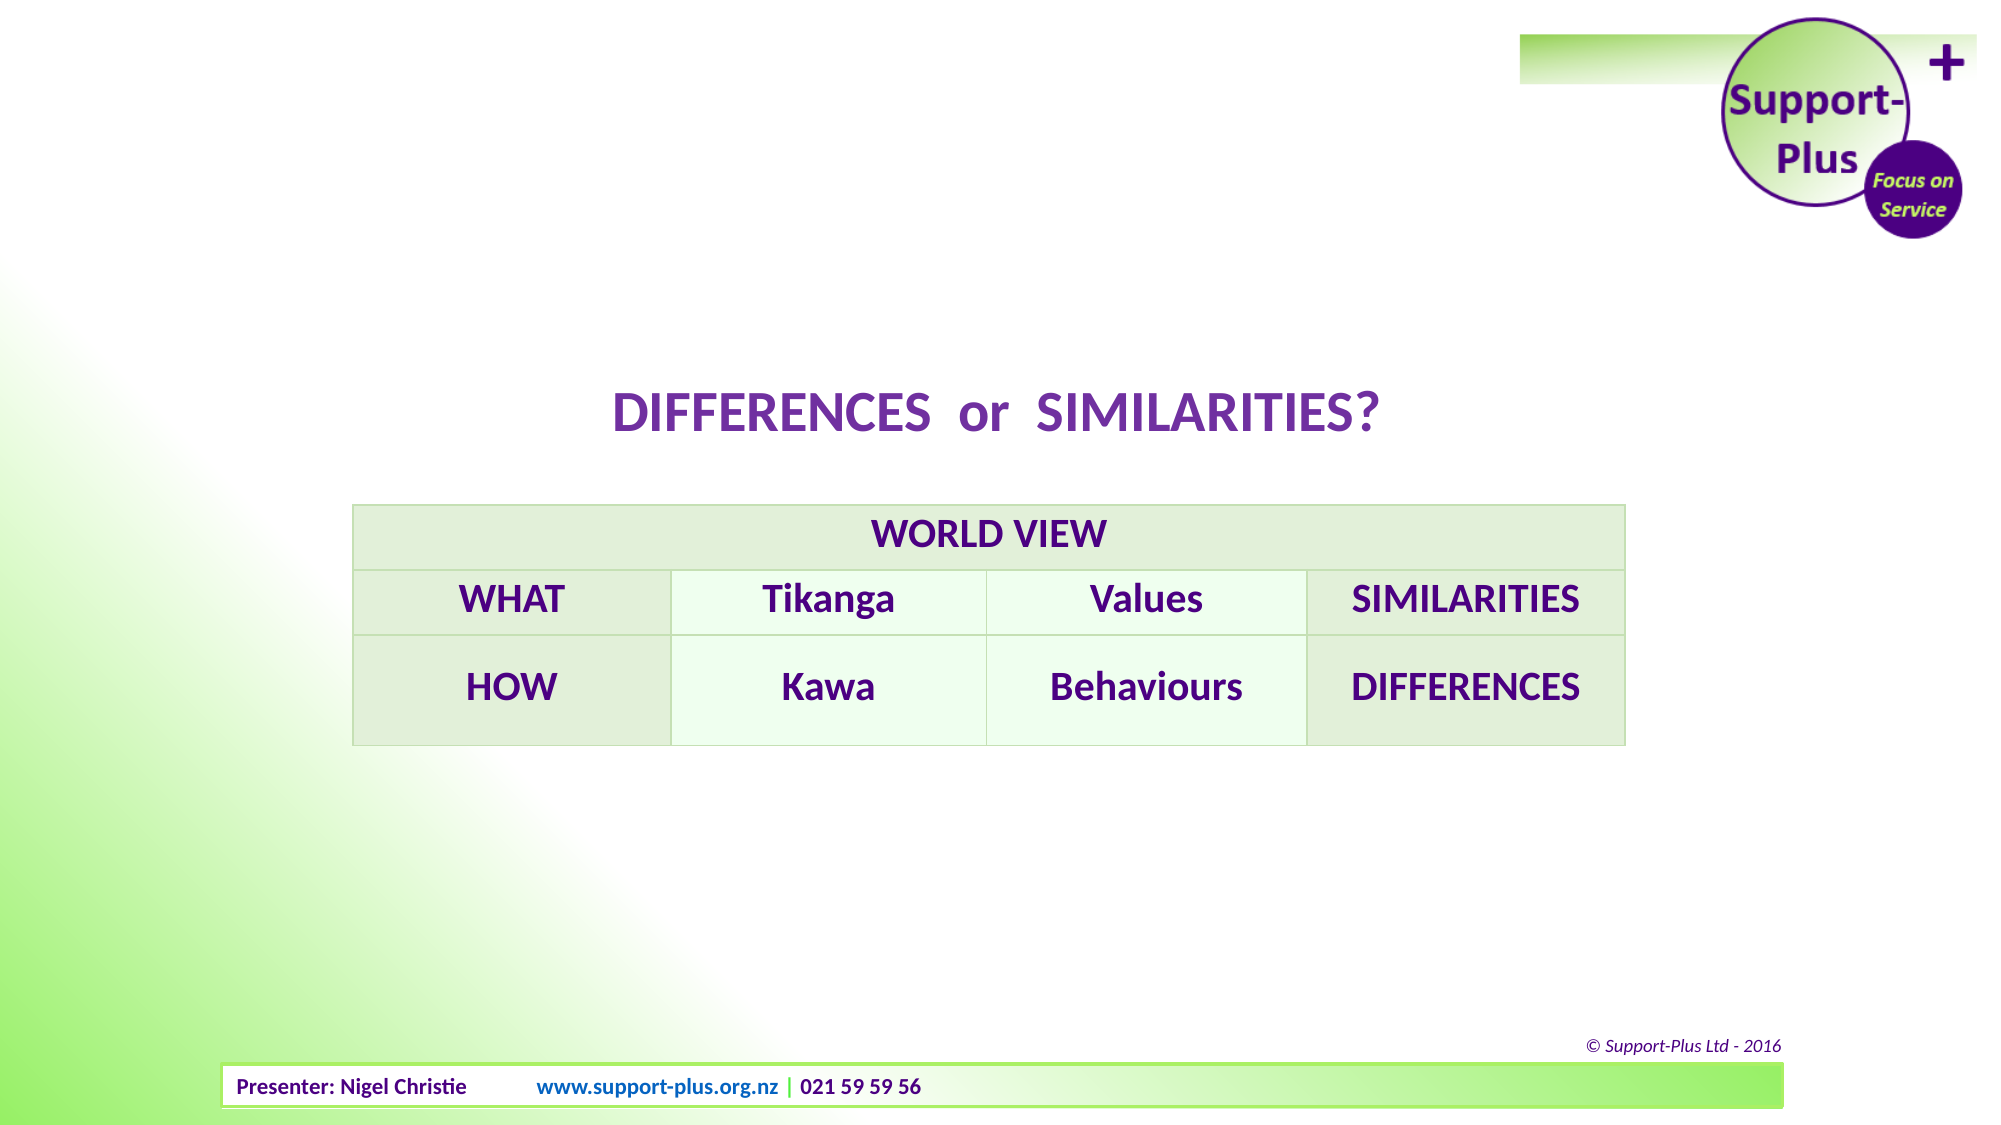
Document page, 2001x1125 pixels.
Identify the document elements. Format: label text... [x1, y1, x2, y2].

table_cell Kawa [672, 636, 986, 745]
table_cell Tikanga [672, 571, 986, 634]
table_cell Values [987, 571, 1306, 634]
table_header WORLD VIEW [354, 506, 1624, 569]
text_box DIFFERENCES or SIMILARITIES? [245, 365, 1749, 501]
table_cell WHAT [354, 571, 670, 634]
table_cell SIMILARITIES [1308, 571, 1624, 634]
table_cell HOW [354, 636, 670, 745]
table_cell DIFFERENCES [1308, 636, 1624, 745]
picture [1514, 15, 1983, 246]
text_box Presenter: Nigel Christie www.support-plus.org.nz | 021 59 59 56 [221, 1063, 1783, 1107]
text_box © Support-Plus Ltd - 2016 [1570, 1026, 1819, 1064]
table_cell Behaviours [987, 636, 1306, 745]
